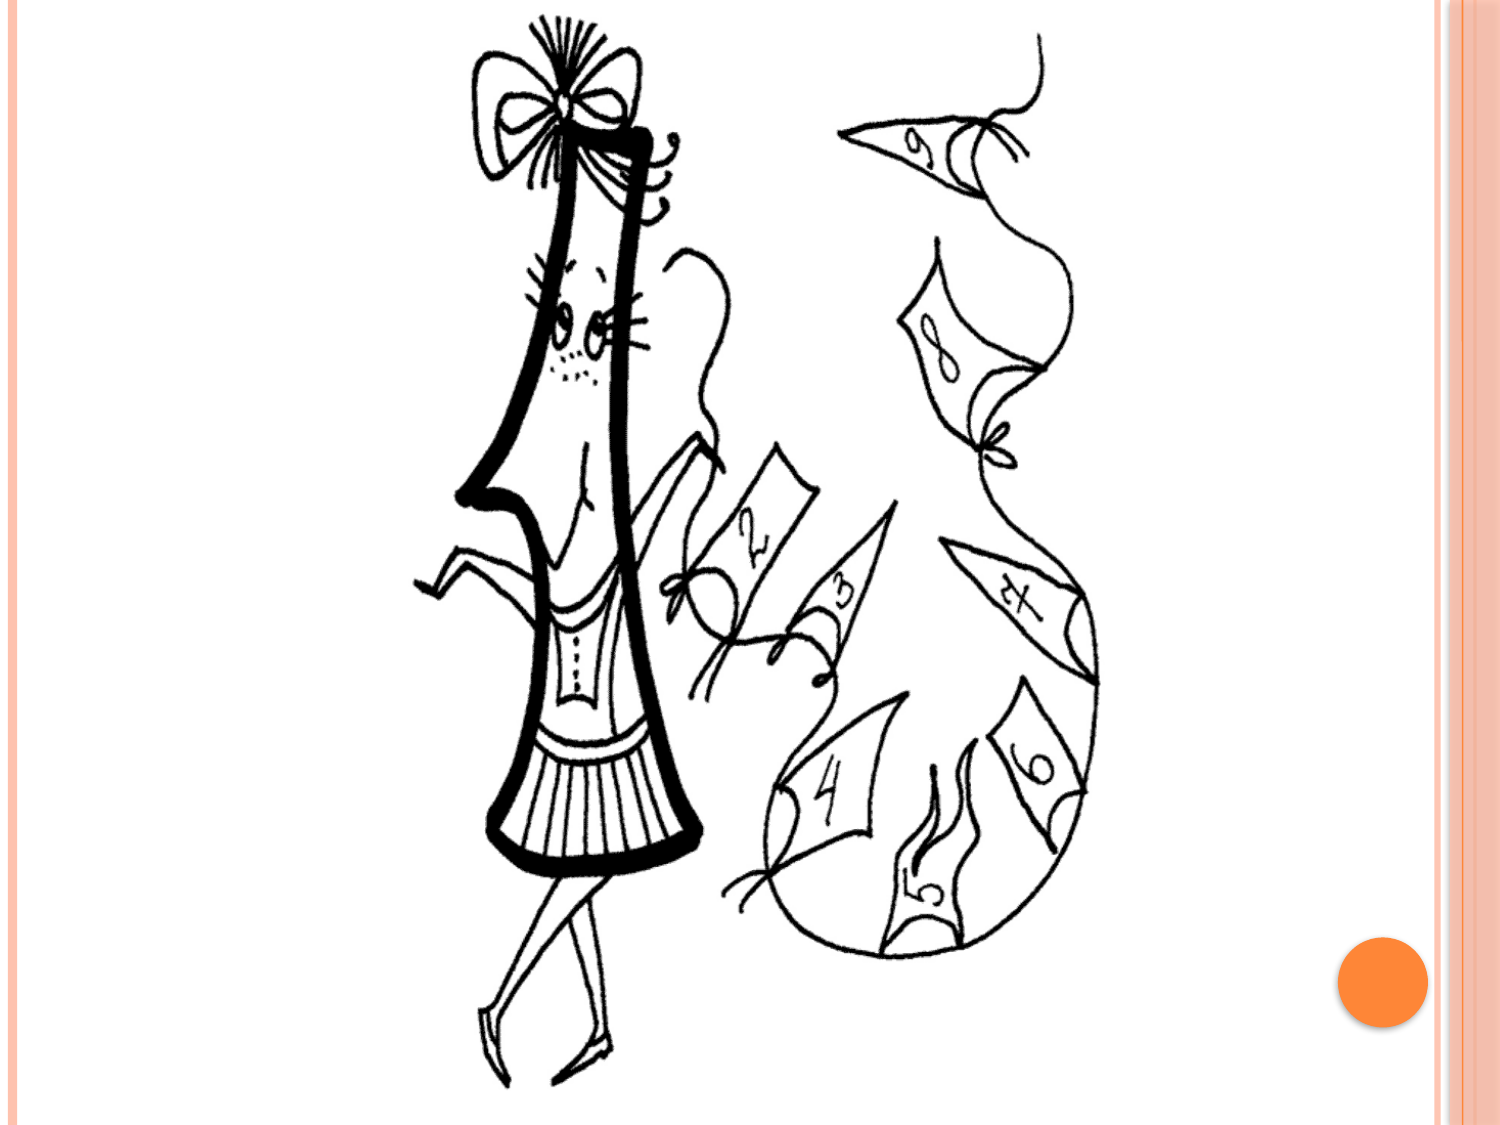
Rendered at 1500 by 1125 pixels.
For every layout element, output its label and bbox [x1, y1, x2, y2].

picture [391, 0, 1109, 1125]
